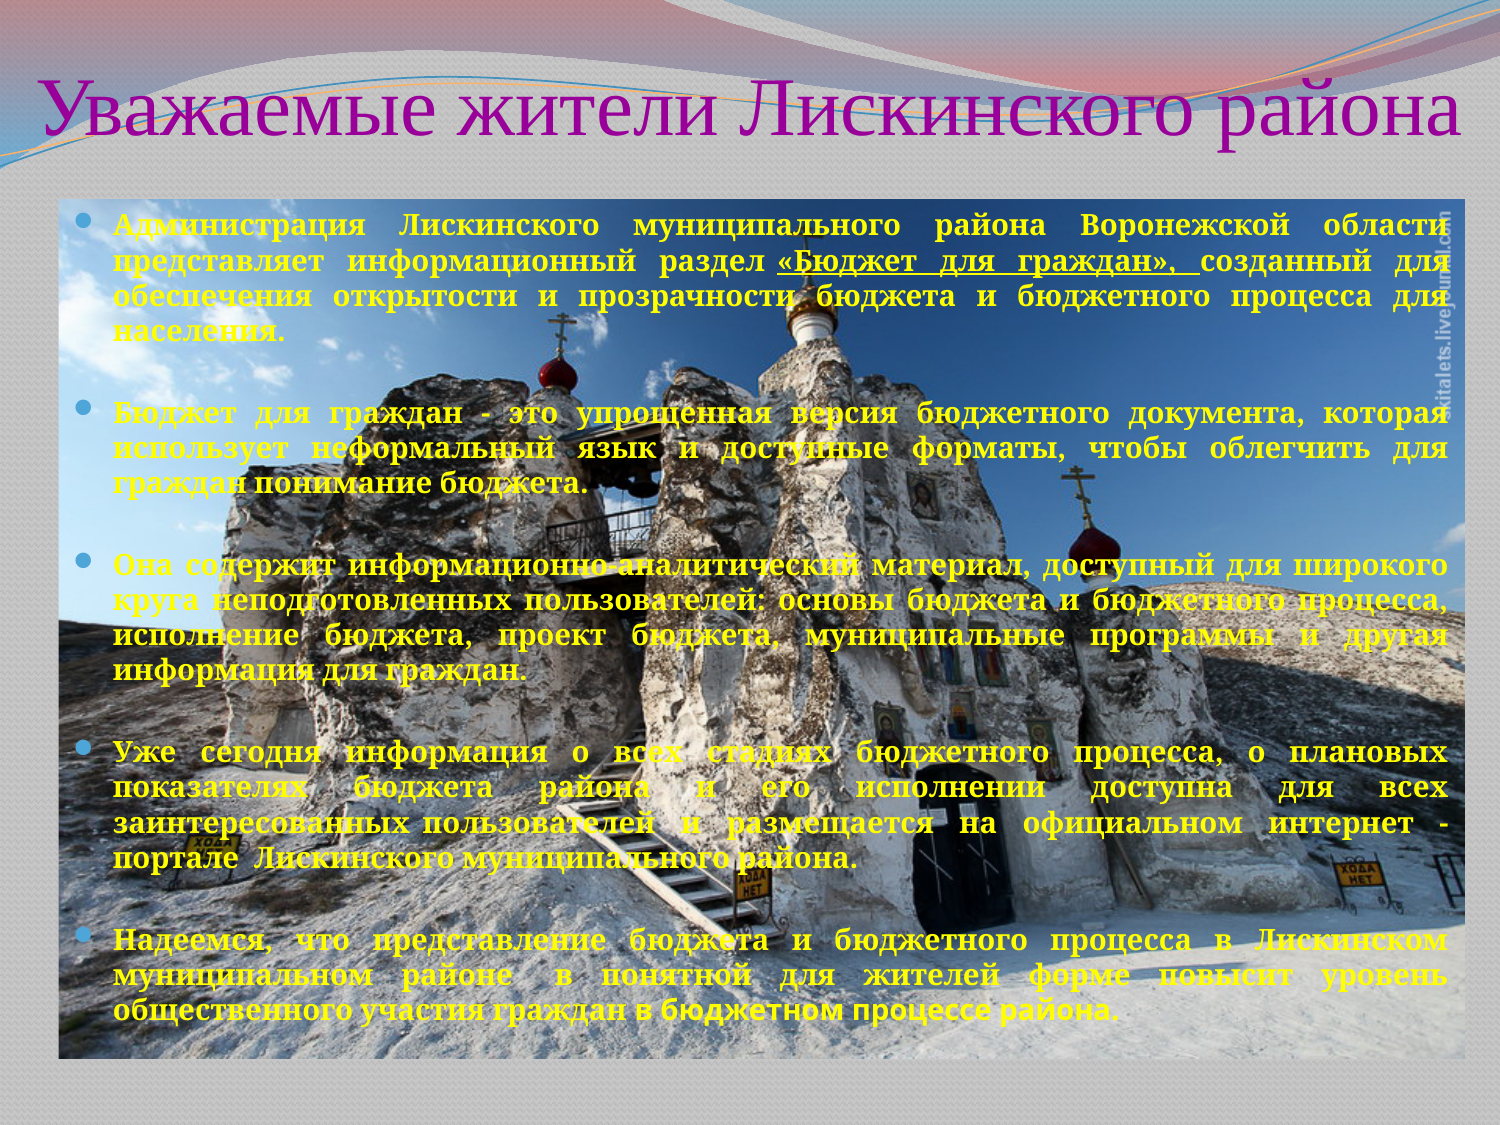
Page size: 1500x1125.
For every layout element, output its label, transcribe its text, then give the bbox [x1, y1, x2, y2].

list Администрация Лискинского муниципального района Воронежской области представляет информационный раздел «Бюджет для граждан», созданный для обеспечения открытости и прозрачности бюджета и бюджетного процесса для населения. Бюджет для граждан - это упрощенная версия бюджетного документа, которая использует неформальный язык и доступные форматы, чтобы облегчить для граждан понимание бюджета. Она содержит информационно-аналитический материал, доступный для широкого круга неподготовленных пользователей: основы бюджета и бюджетного процесса, исполнение бюджета, проект бюджета, муниципальные программы и другая информация для граждан. Уже сегодня информация о всех стадиях бюджетного процесса, о плановых показателях бюджета района и его исполнении доступна для всех заинтересованных пользователей и размещается на официальном интернет - портале Лискинского муниципального района. Надеемся, что представление бюджета и бюджетного процесса в Лискинском муниципальном районе в понятной для жителей форме повысит уровень общественного участия граждан в бюджетном процессе района. [58, 199, 1465, 1059]
title Уважаемые жители Лискинского района [0, 0, 1500, 153]
